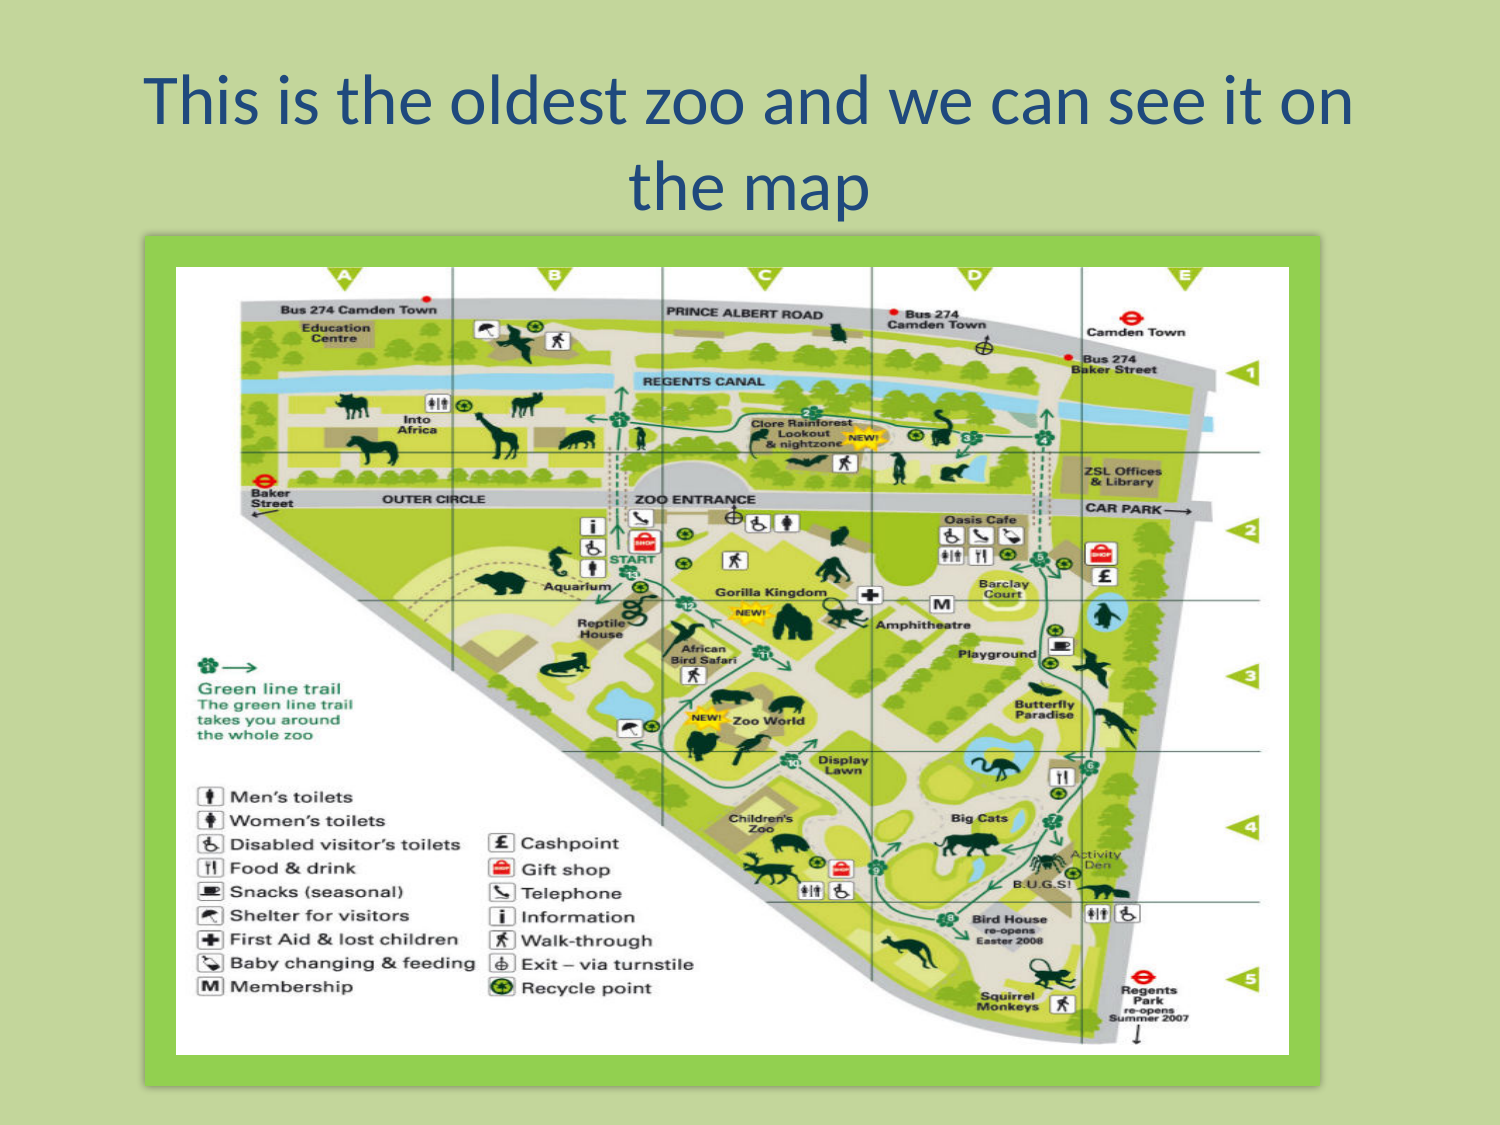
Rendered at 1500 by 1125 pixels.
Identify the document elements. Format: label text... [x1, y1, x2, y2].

title This is the oldest zoo and we can see it on the map [74, 44, 1426, 233]
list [175, 266, 1290, 1055]
